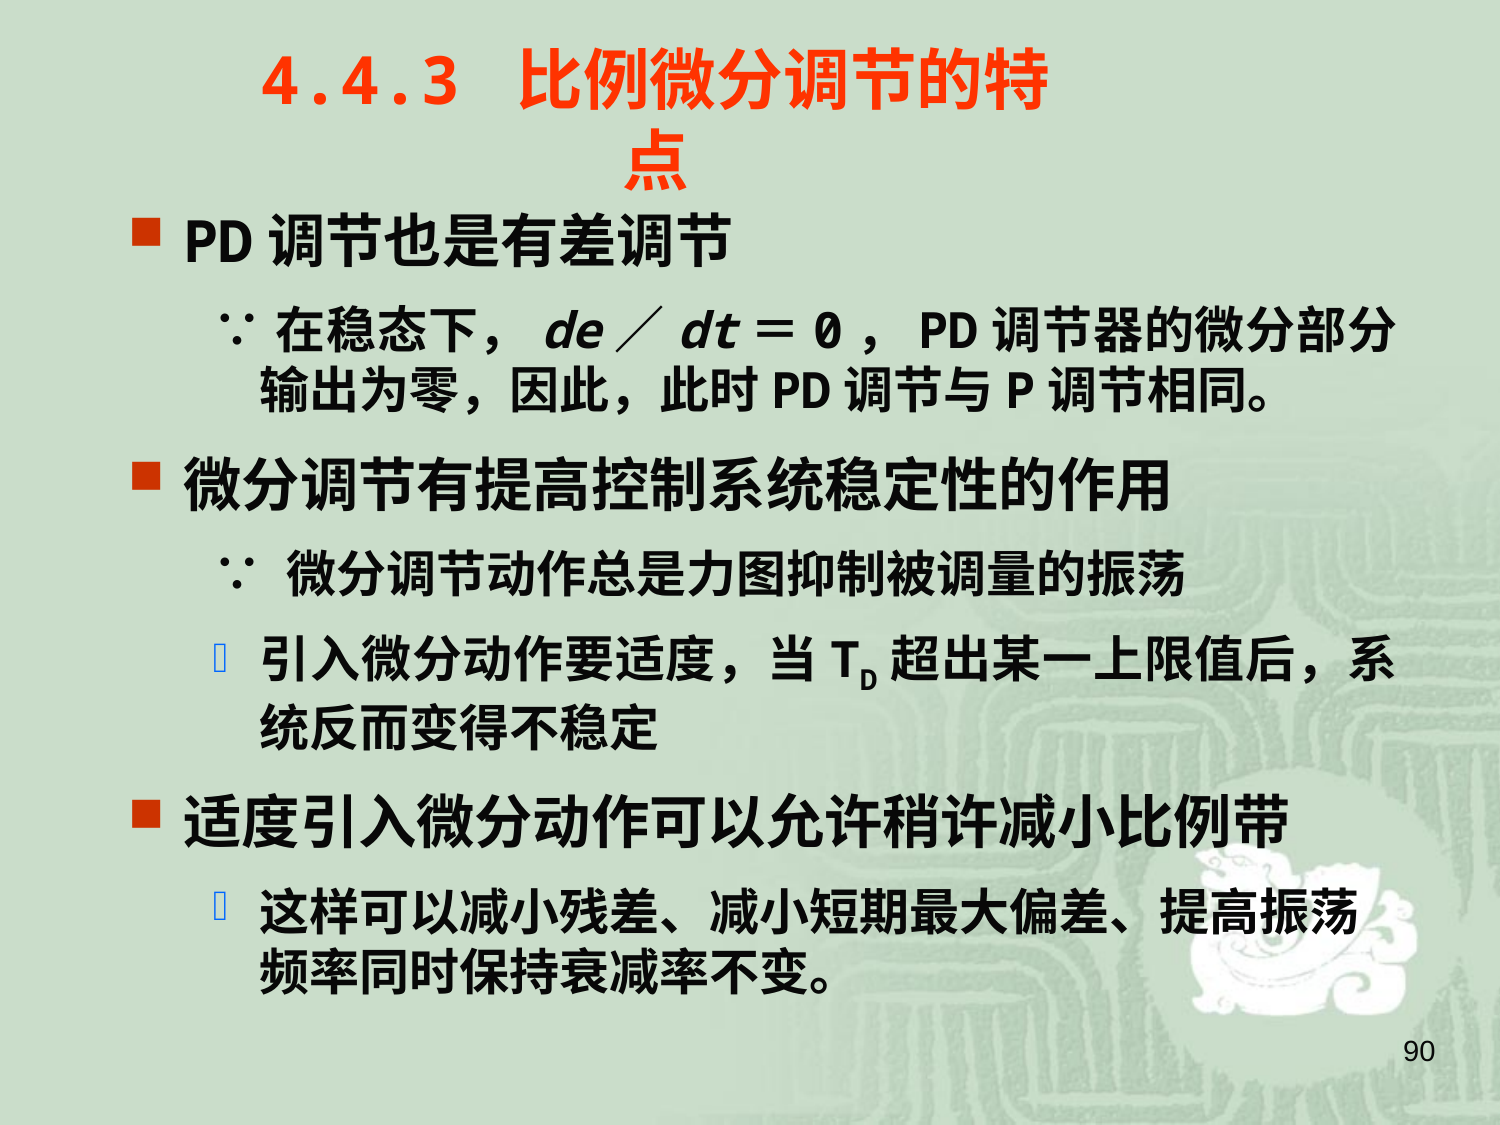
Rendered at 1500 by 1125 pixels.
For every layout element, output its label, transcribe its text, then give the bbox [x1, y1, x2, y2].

slide_number 90 [1074, 1024, 1451, 1103]
text_box 4.4.3 比例微分调节的特点 [230, 30, 1081, 206]
list PD调节也是有差调节 ∵在稳态下，de／dt＝0，PD调节器的微分部分输出为零，因此，此时PD调节与P调节相同。 微分调节有提高控制系统稳定性的作用 ∵ 微分调节动作总是力图抑制被调量的振荡 引入微分动作要适度，当TD超出某一上限值后，系统反而变得不稳定 适度引入微分动作可以允许稍许减小比例带 这样可以减小残差、减小短期最大偏差、提高振荡频率同时保持衰减率不变。 [112, 196, 1413, 1059]
picture [0, 0, 1500, 1125]
